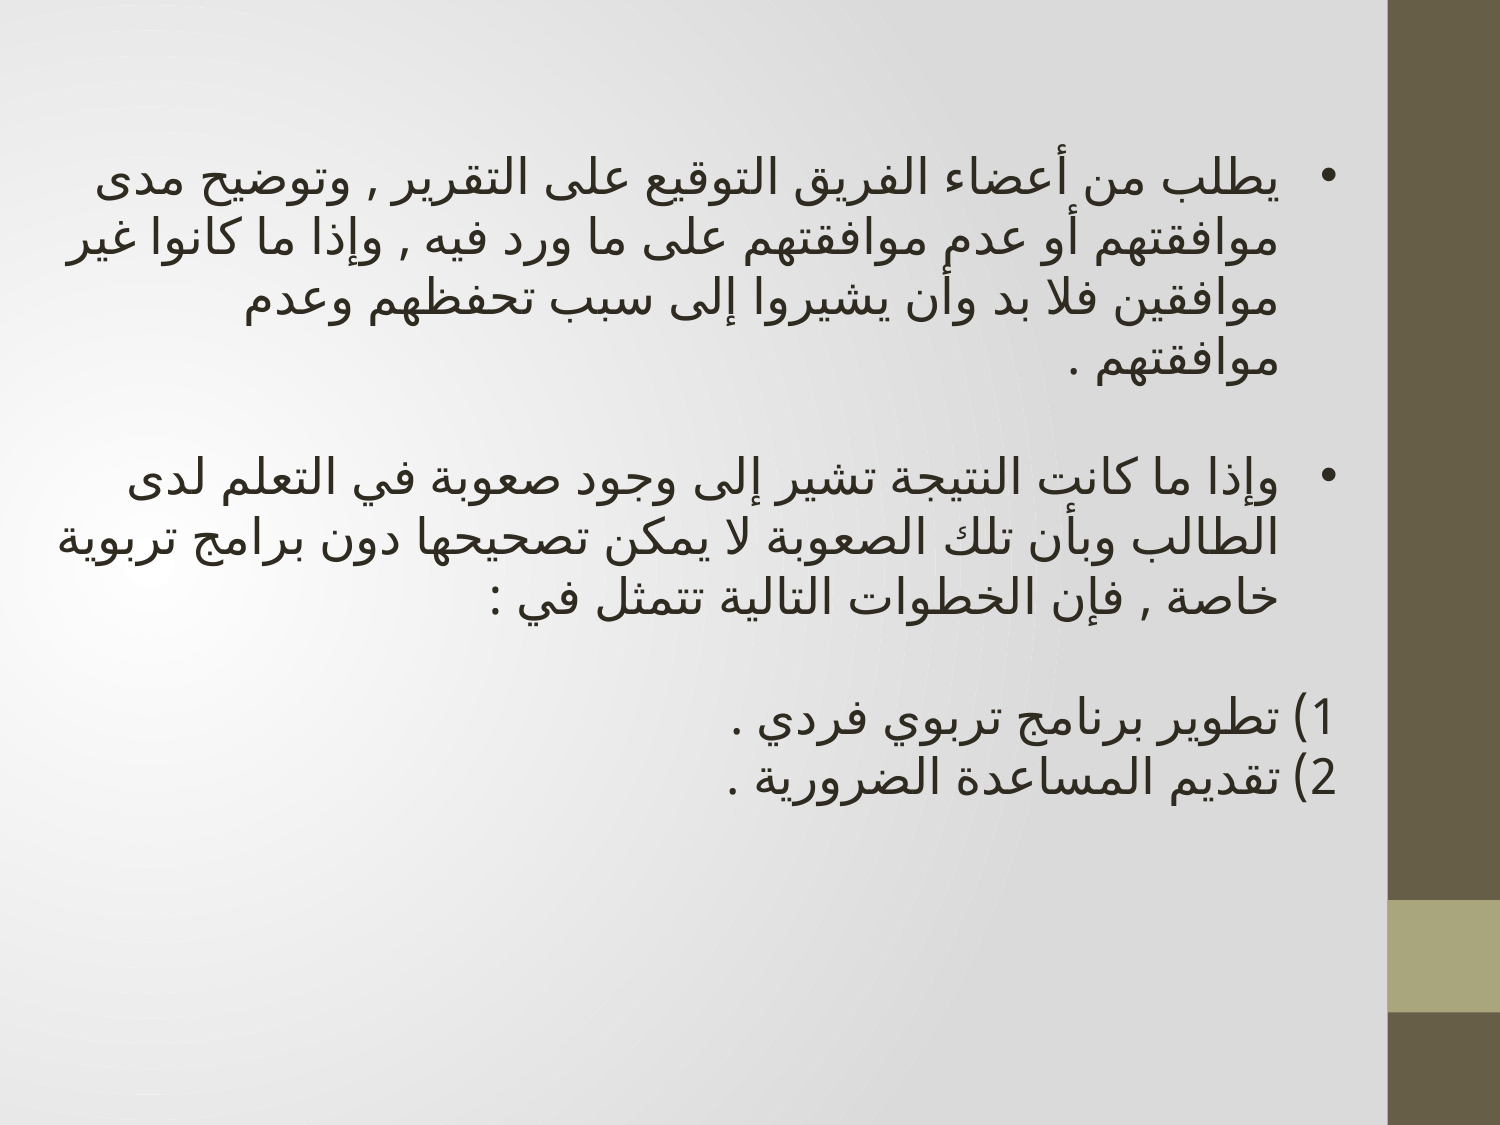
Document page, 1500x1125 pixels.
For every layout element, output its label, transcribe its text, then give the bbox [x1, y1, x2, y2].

text_box يطلب من أعضاء الفريق التوقيع على التقرير , وتوضيح مدى موافقتهم أو عدم موافقتهم على ما ورد فيه , وإذا ما كانوا غير موافقين فلا بد وأن يشيروا إلى سبب تحفظهم وعدم موافقتهم . وإذا ما كانت النتيجة تشير إلى وجود صعوبة في التعلم لدى الطالب وبأن تلك الصعوبة لا يمكن تصحيحها دون برامج تربوية خاصة , فإن الخطوات التالية تتمثل في : تطوير برنامج تربوي فردي . تقديم المساعدة الضرورية . [41, 137, 1353, 812]
